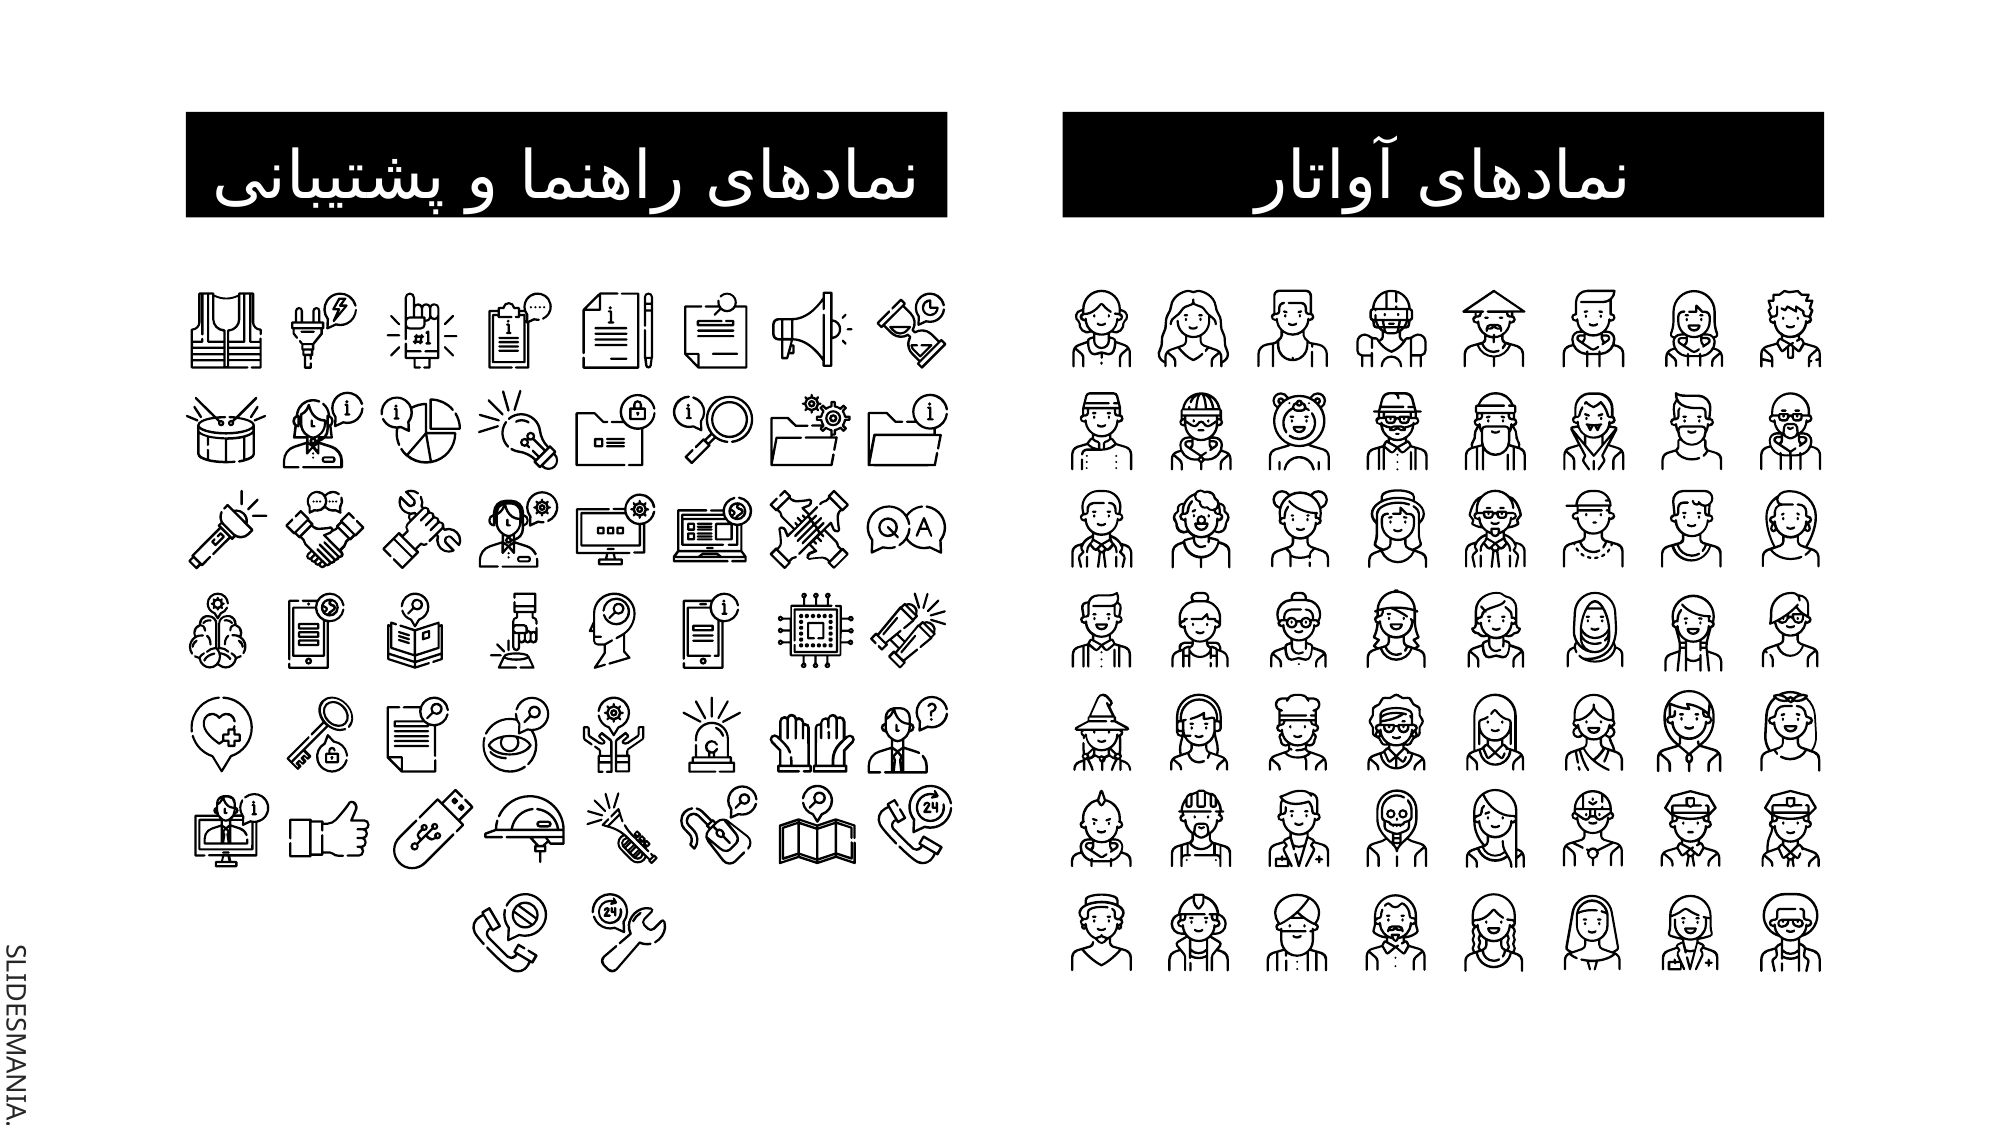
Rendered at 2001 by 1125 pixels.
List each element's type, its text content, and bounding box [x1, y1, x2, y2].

text_box نمادهای راهنما و پشتیبانی [185, 111, 948, 218]
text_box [575, 493, 656, 566]
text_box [1070, 391, 1133, 471]
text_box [681, 696, 742, 774]
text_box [582, 292, 654, 370]
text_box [1268, 693, 1327, 771]
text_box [1467, 591, 1525, 669]
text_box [287, 592, 345, 670]
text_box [1167, 893, 1230, 972]
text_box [1761, 789, 1820, 868]
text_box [1071, 591, 1132, 669]
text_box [1761, 489, 1820, 568]
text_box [1562, 789, 1624, 867]
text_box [478, 490, 560, 569]
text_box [1466, 693, 1525, 771]
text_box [188, 592, 247, 669]
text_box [1465, 788, 1526, 869]
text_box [482, 696, 551, 773]
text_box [471, 892, 549, 973]
text_box [289, 800, 370, 858]
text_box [1562, 489, 1625, 568]
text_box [575, 393, 657, 467]
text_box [1461, 289, 1526, 368]
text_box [1664, 289, 1724, 368]
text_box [1257, 289, 1329, 368]
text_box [1464, 391, 1527, 471]
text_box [1270, 489, 1330, 568]
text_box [771, 291, 853, 368]
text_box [1156, 289, 1230, 368]
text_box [876, 292, 947, 369]
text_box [867, 393, 949, 467]
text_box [1170, 789, 1232, 868]
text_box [1759, 892, 1822, 973]
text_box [582, 696, 645, 774]
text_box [770, 393, 851, 467]
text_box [1070, 789, 1133, 868]
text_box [386, 696, 450, 773]
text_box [190, 696, 254, 773]
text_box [1464, 489, 1526, 569]
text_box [1070, 893, 1133, 972]
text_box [194, 792, 272, 868]
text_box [1367, 489, 1428, 569]
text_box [1072, 289, 1132, 368]
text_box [588, 592, 636, 670]
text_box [1366, 588, 1427, 669]
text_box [672, 496, 753, 563]
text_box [586, 792, 658, 865]
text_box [1563, 392, 1625, 471]
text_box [1269, 591, 1328, 669]
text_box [483, 794, 565, 864]
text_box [1661, 391, 1723, 471]
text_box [1366, 391, 1429, 471]
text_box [778, 784, 857, 865]
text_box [185, 396, 267, 464]
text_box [392, 788, 474, 870]
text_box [591, 892, 667, 973]
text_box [1070, 489, 1133, 569]
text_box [1759, 391, 1822, 471]
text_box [1563, 894, 1621, 971]
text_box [188, 489, 268, 570]
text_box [1266, 893, 1328, 972]
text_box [286, 696, 354, 773]
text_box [682, 592, 740, 670]
text_box [769, 489, 849, 569]
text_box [1759, 289, 1822, 368]
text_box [1664, 594, 1723, 673]
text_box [1169, 693, 1229, 771]
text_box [284, 490, 365, 569]
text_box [1268, 789, 1330, 868]
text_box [489, 592, 538, 670]
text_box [867, 695, 949, 774]
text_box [1464, 892, 1524, 973]
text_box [386, 292, 458, 369]
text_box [672, 395, 756, 465]
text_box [282, 391, 364, 469]
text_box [1268, 392, 1331, 471]
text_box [1660, 789, 1721, 868]
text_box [1656, 689, 1722, 773]
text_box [869, 592, 947, 669]
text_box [876, 784, 953, 865]
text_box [678, 785, 758, 865]
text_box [379, 396, 462, 464]
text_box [1660, 489, 1723, 568]
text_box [1661, 894, 1720, 971]
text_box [1073, 693, 1132, 772]
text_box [290, 292, 358, 370]
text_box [683, 292, 748, 369]
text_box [1566, 591, 1624, 668]
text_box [1171, 489, 1232, 569]
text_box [386, 592, 444, 670]
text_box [768, 713, 856, 773]
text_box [1365, 893, 1426, 972]
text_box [1355, 289, 1427, 368]
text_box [488, 292, 555, 369]
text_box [866, 505, 947, 554]
text_box نمادهای آواتار [1062, 111, 1825, 218]
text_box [1760, 690, 1821, 772]
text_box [1367, 693, 1426, 771]
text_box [1366, 789, 1428, 868]
text_box [382, 489, 462, 569]
text_box [190, 292, 262, 369]
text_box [777, 592, 855, 669]
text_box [1562, 289, 1625, 368]
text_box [1170, 392, 1232, 471]
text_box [1761, 591, 1820, 668]
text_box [1564, 693, 1624, 772]
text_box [1171, 591, 1229, 668]
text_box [477, 389, 559, 471]
